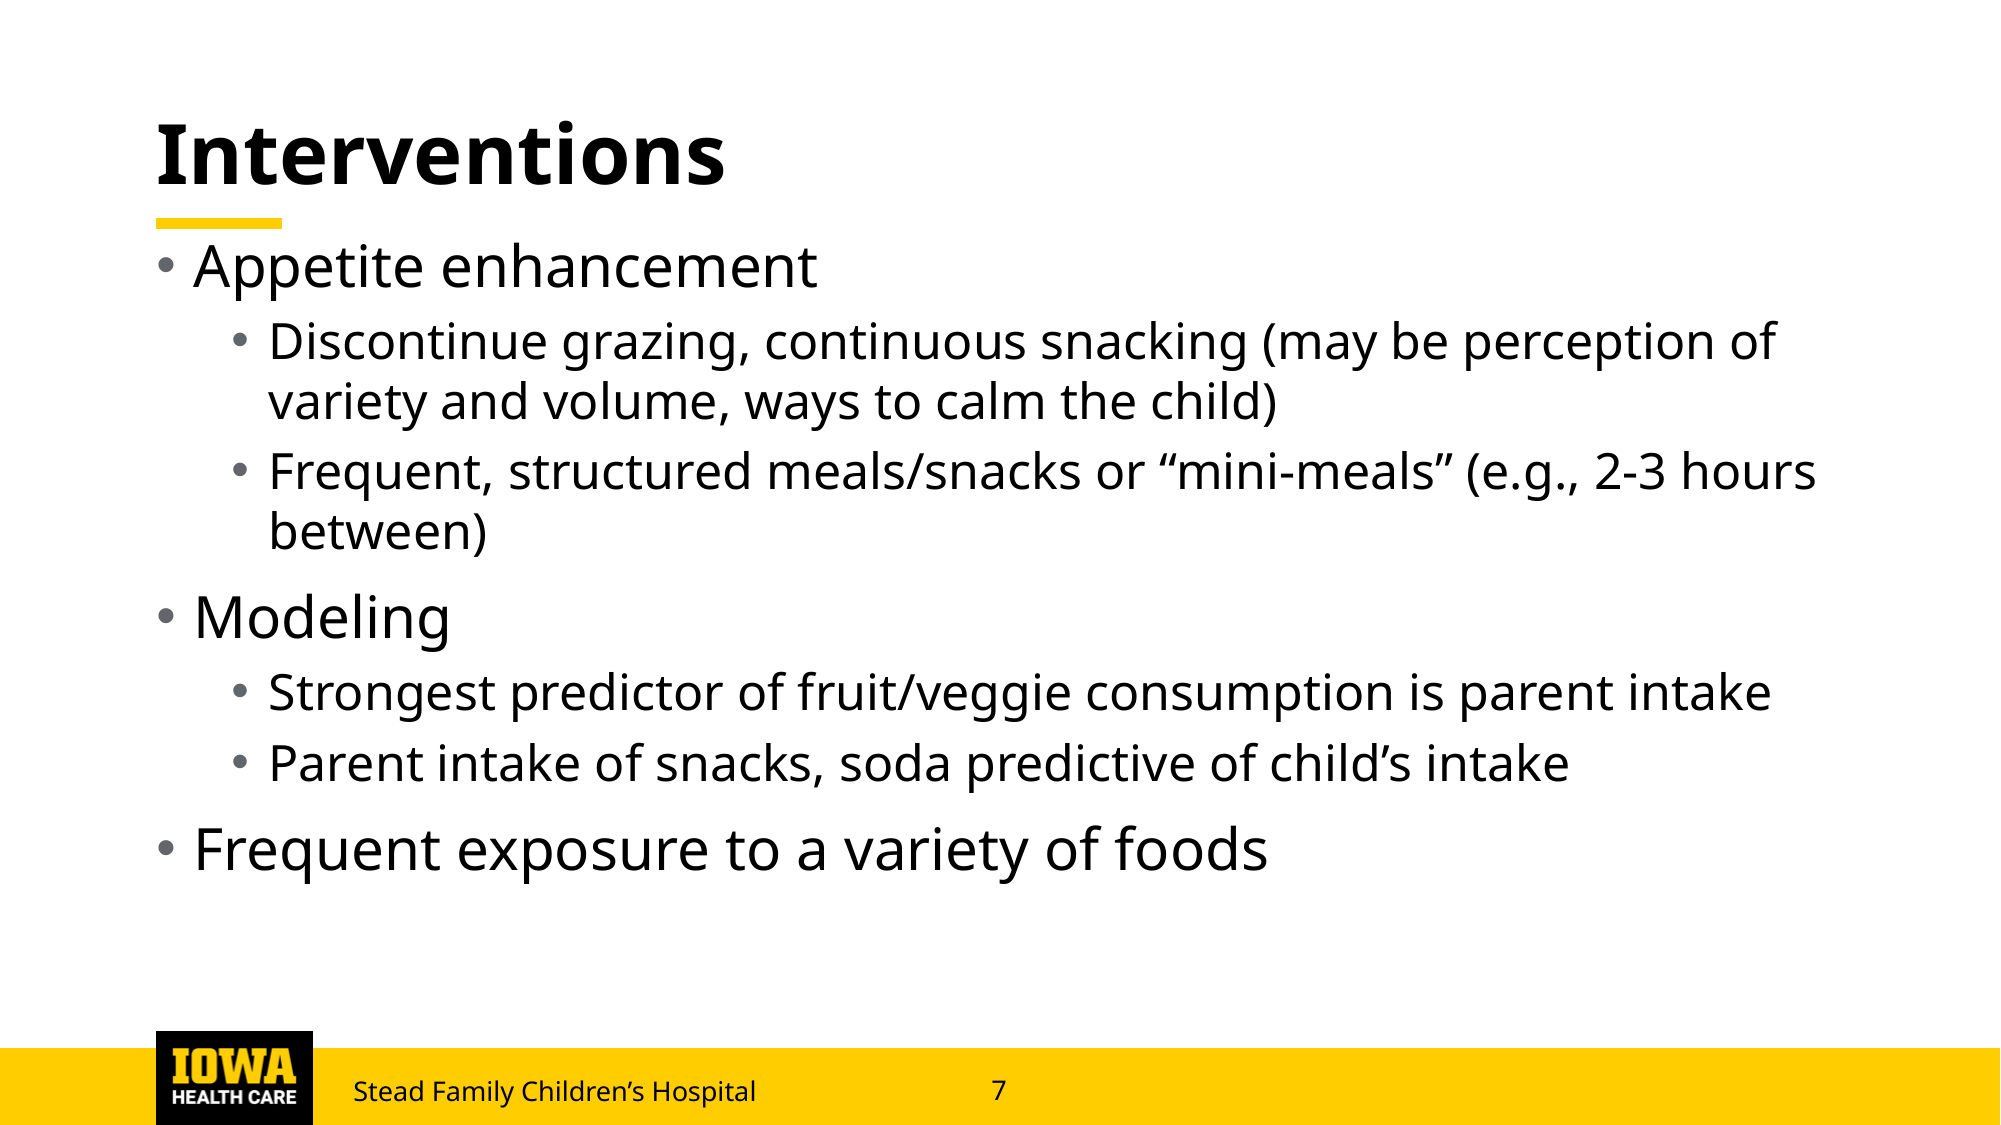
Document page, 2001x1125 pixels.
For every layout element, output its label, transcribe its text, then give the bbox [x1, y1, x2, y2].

list Appetite enhancement Discontinue grazing, continuous snacking (may be perception of variety and volume, ways to calm the child) Frequent, structured meals/snacks or “mini-meals” (e.g., 2-3 hours between) Modeling Strongest predictor of fruit/veggie consumption is parent intake Parent intake of snacks, soda predictive of child’s intake Frequent exposure to a variety of foods [156, 228, 1847, 1039]
title Interventions [156, 86, 1844, 228]
picture [156, 1039, 313, 1125]
